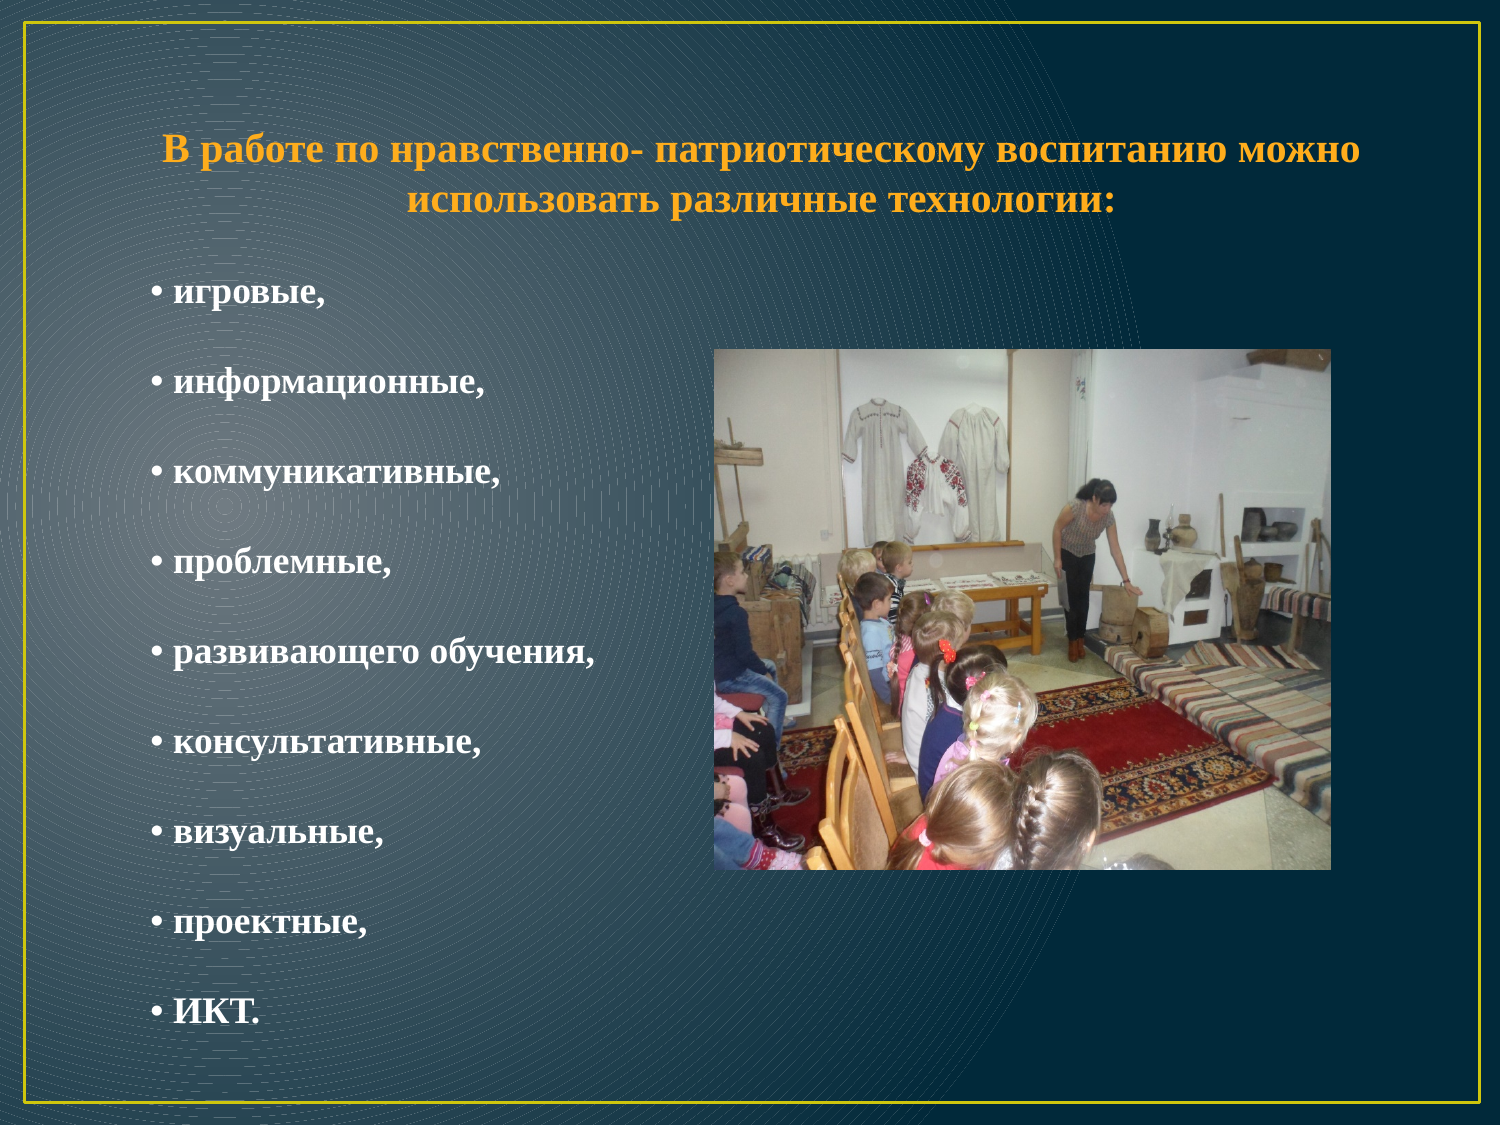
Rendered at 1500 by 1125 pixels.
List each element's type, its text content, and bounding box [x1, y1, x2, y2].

text_box В работе по нравственно- патриотическому воспитанию можно использовать различные технологии: • игровые, • информационные, • коммуникативные, • проблемные, • развивающего обучения, • консультативные, • визуальные, • проектные, • ИКТ. [135, 113, 1388, 1039]
picture [714, 349, 1330, 870]
